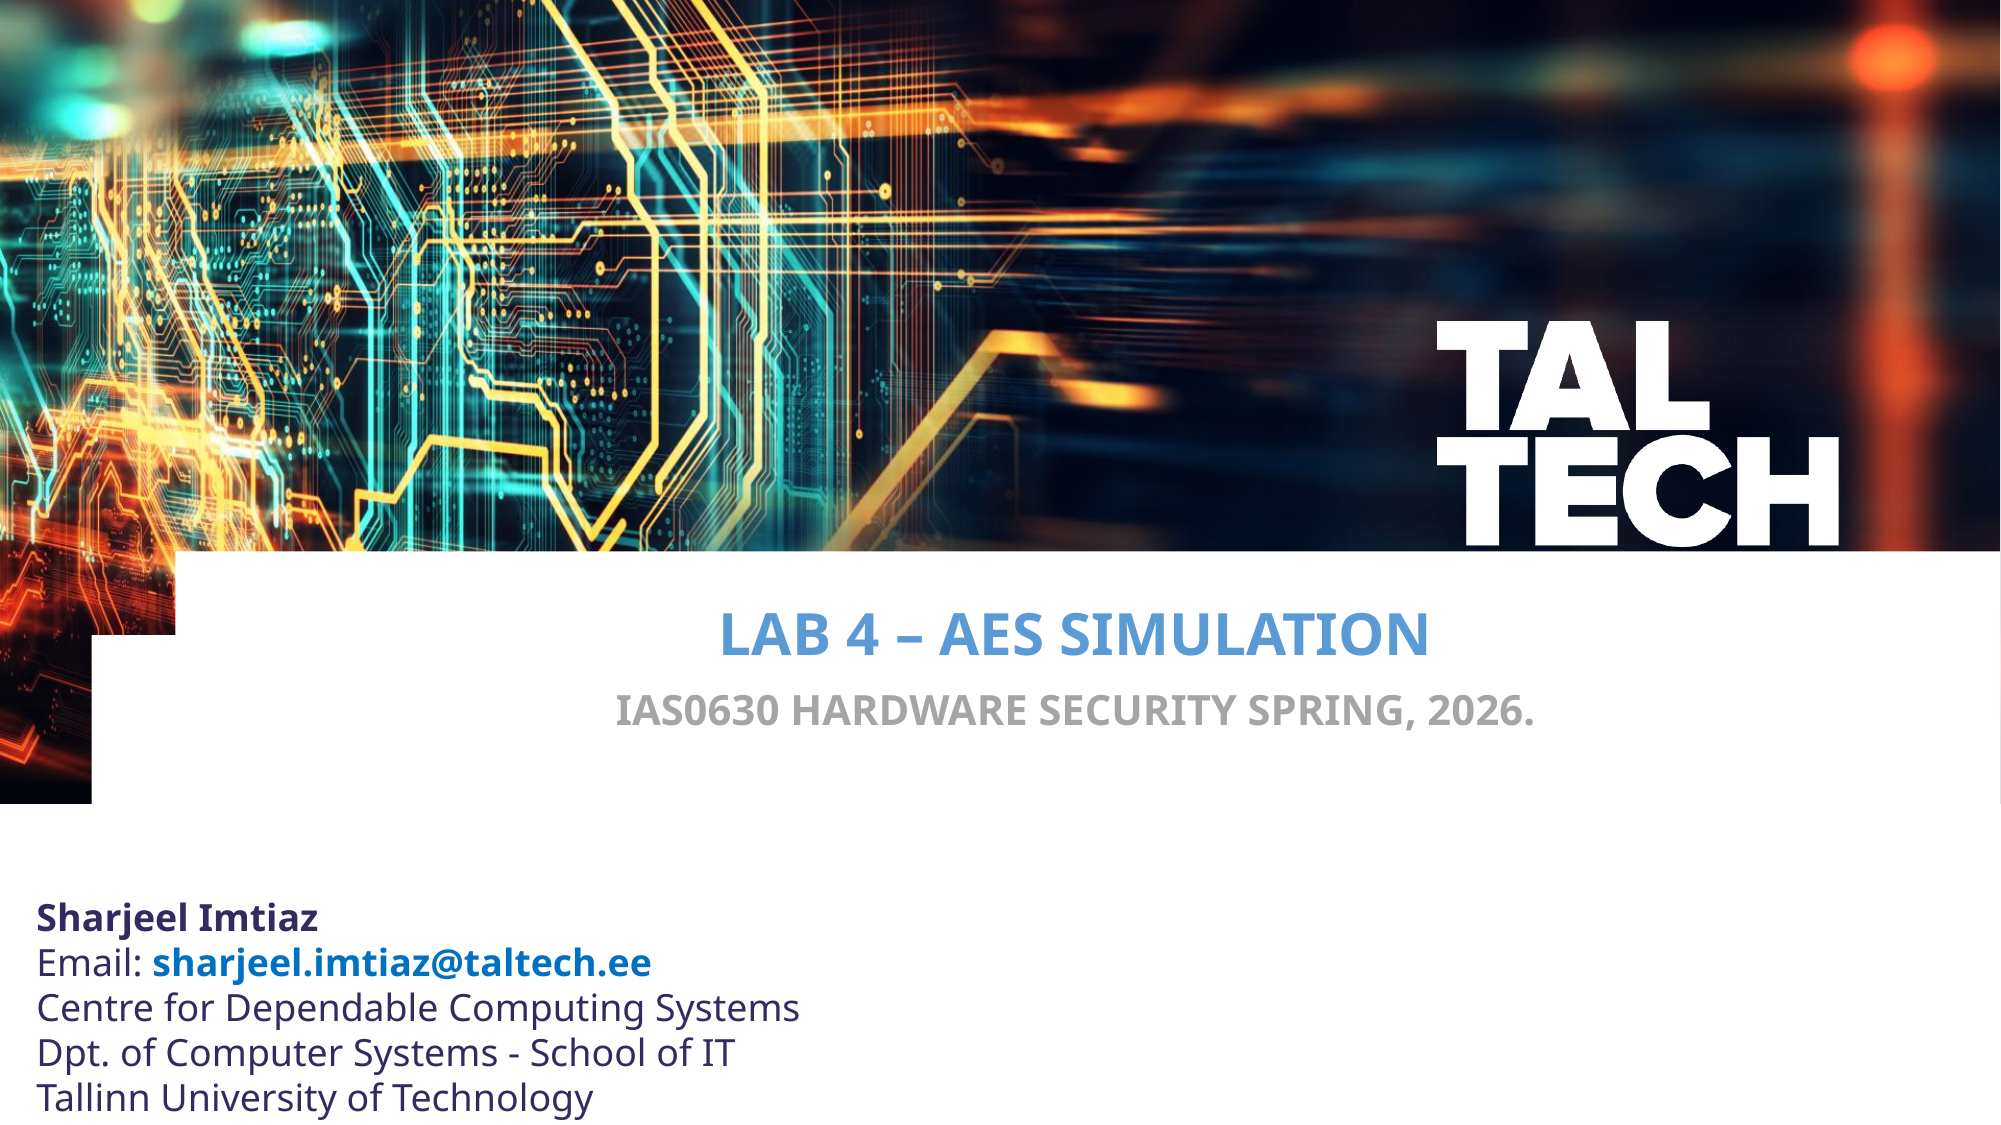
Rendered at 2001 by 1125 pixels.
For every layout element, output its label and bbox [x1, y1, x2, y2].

text_box [13, 321, 2000, 1125]
picture [0, 0, 2001, 804]
